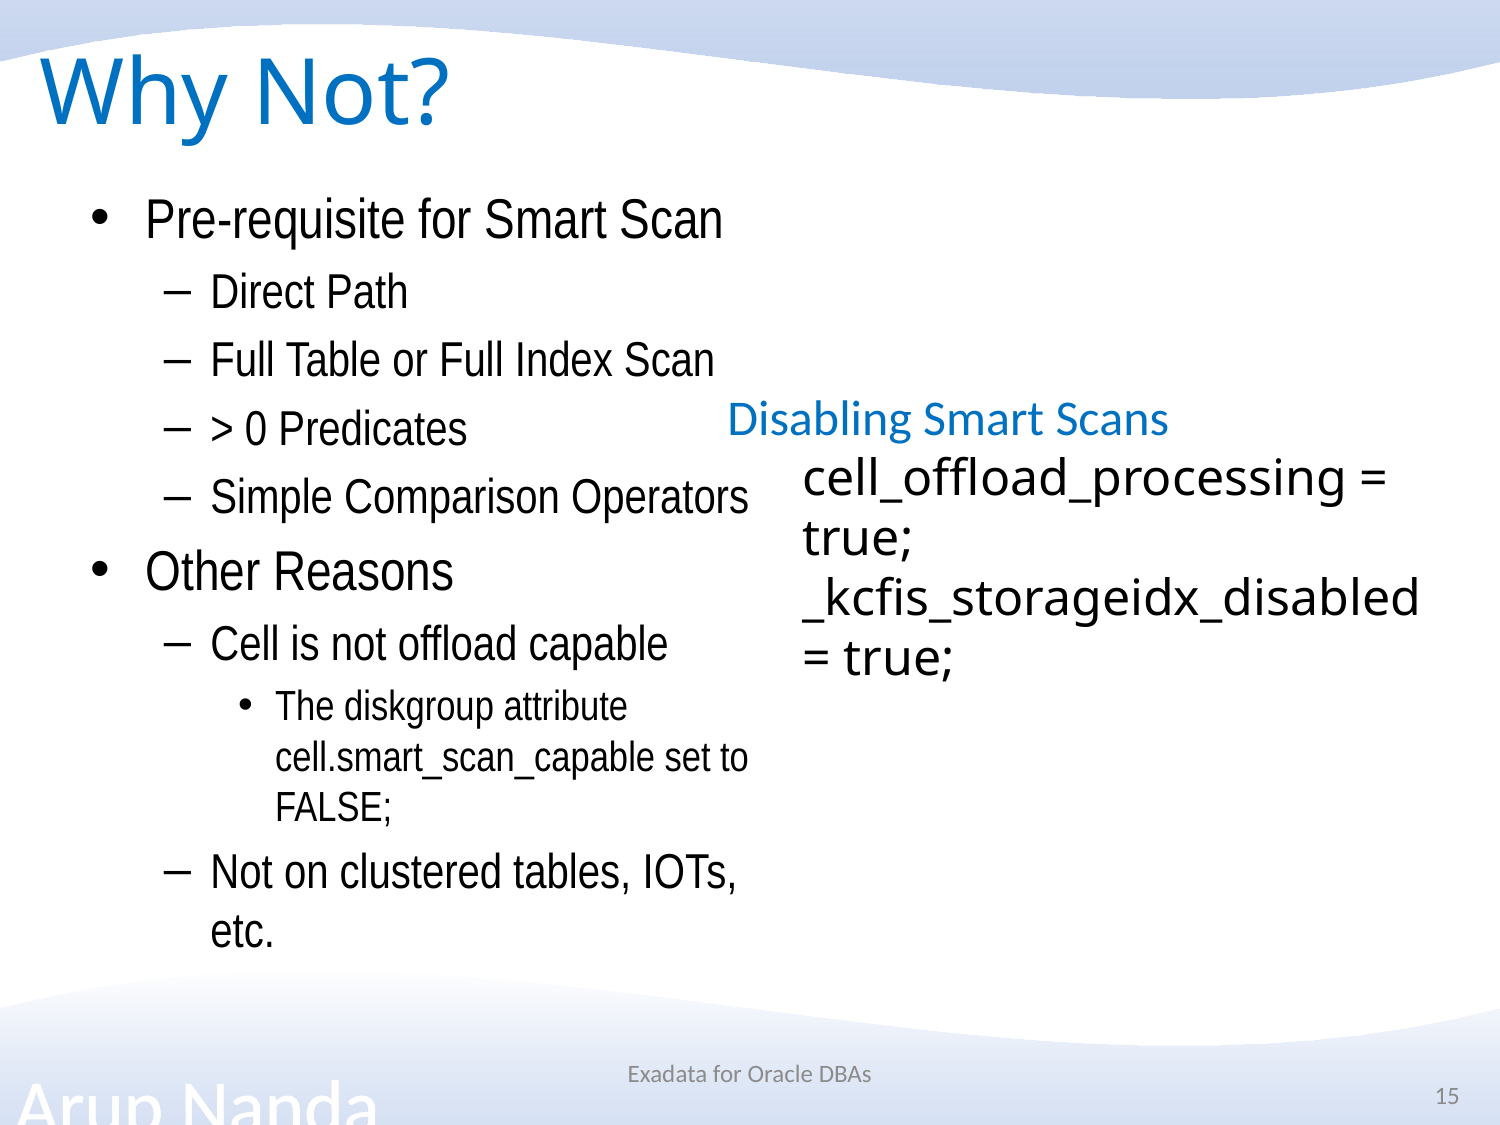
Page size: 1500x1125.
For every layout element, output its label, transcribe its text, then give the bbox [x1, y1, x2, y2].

list Pre-requisite for Smart Scan Direct Path Full Table or Full Index Scan > 0 Predicates Simple Comparison Operators Other Reasons Cell is not offload capable The diskgroup attribute cell.smart_scan_capable set to FALSE; Not on clustered tables, IOTs, etc. [75, 174, 775, 1005]
slide_number 15 [1125, 1065, 1475, 1125]
text_box Disabling Smart Scans cell_offload_processing = true; _kcfis_storageidx_disabled = true; [712, 378, 1463, 694]
title Why Not? [24, 24, 1475, 150]
footer Exadata for Oracle DBAs [512, 1042, 988, 1103]
